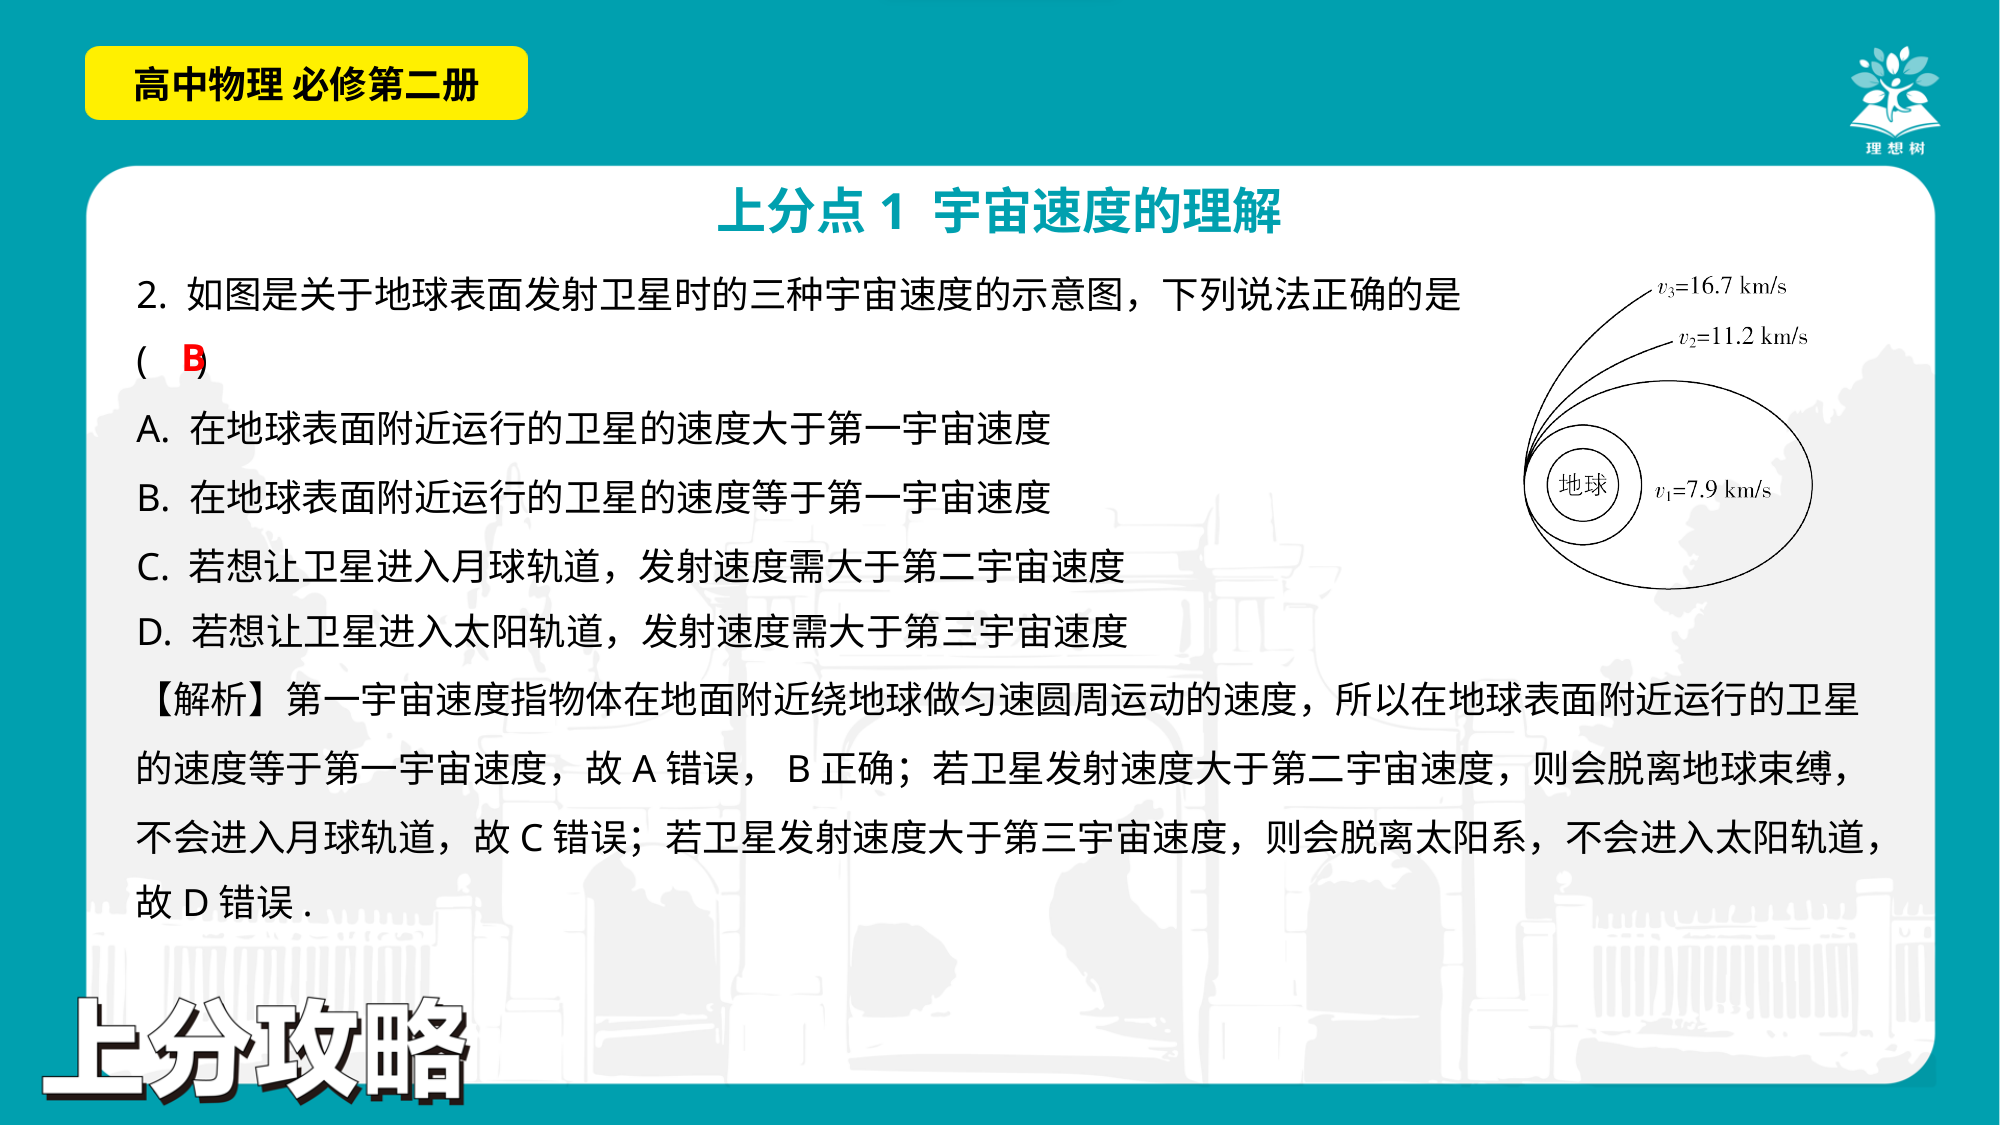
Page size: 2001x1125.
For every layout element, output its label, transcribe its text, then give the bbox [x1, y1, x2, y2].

text_box 2. 如图是关于地球表面发射卫星时的三种宇宙速度的示意图，下列说法正确的是 ( ) [136, 247, 1554, 374]
picture [0, 0, 2000, 1125]
text_box B [166, 314, 221, 373]
text_box 【解析】第一宇宙速度指物体在地面附近绕地球做匀速圆周运动的速度，所以在地球表面附近运行的卫星 的速度等于第一宇宙速度，故A错误，B正确；若卫星发射速度大于第二宇宙速度，则会脱离地球束缚， 不会进入月球轨道，故C错误；若卫星发射速度大于第三宇宙速度，则会脱离太阳系，不会进入太阳轨道， 故D错误. [135, 652, 1865, 917]
text_box A. 在地球表面附近运行的卫星的速度大于第一宇宙速度 B. 在地球表面附近运行的卫星的速度等于第一宇宙速度 C. 若想让卫星进入月球轨道，发射速度需大于第二宇宙速度 D. 若想让卫星进入太阳轨道，发射速度需大于第三宇宙速度 [136, 381, 1554, 646]
